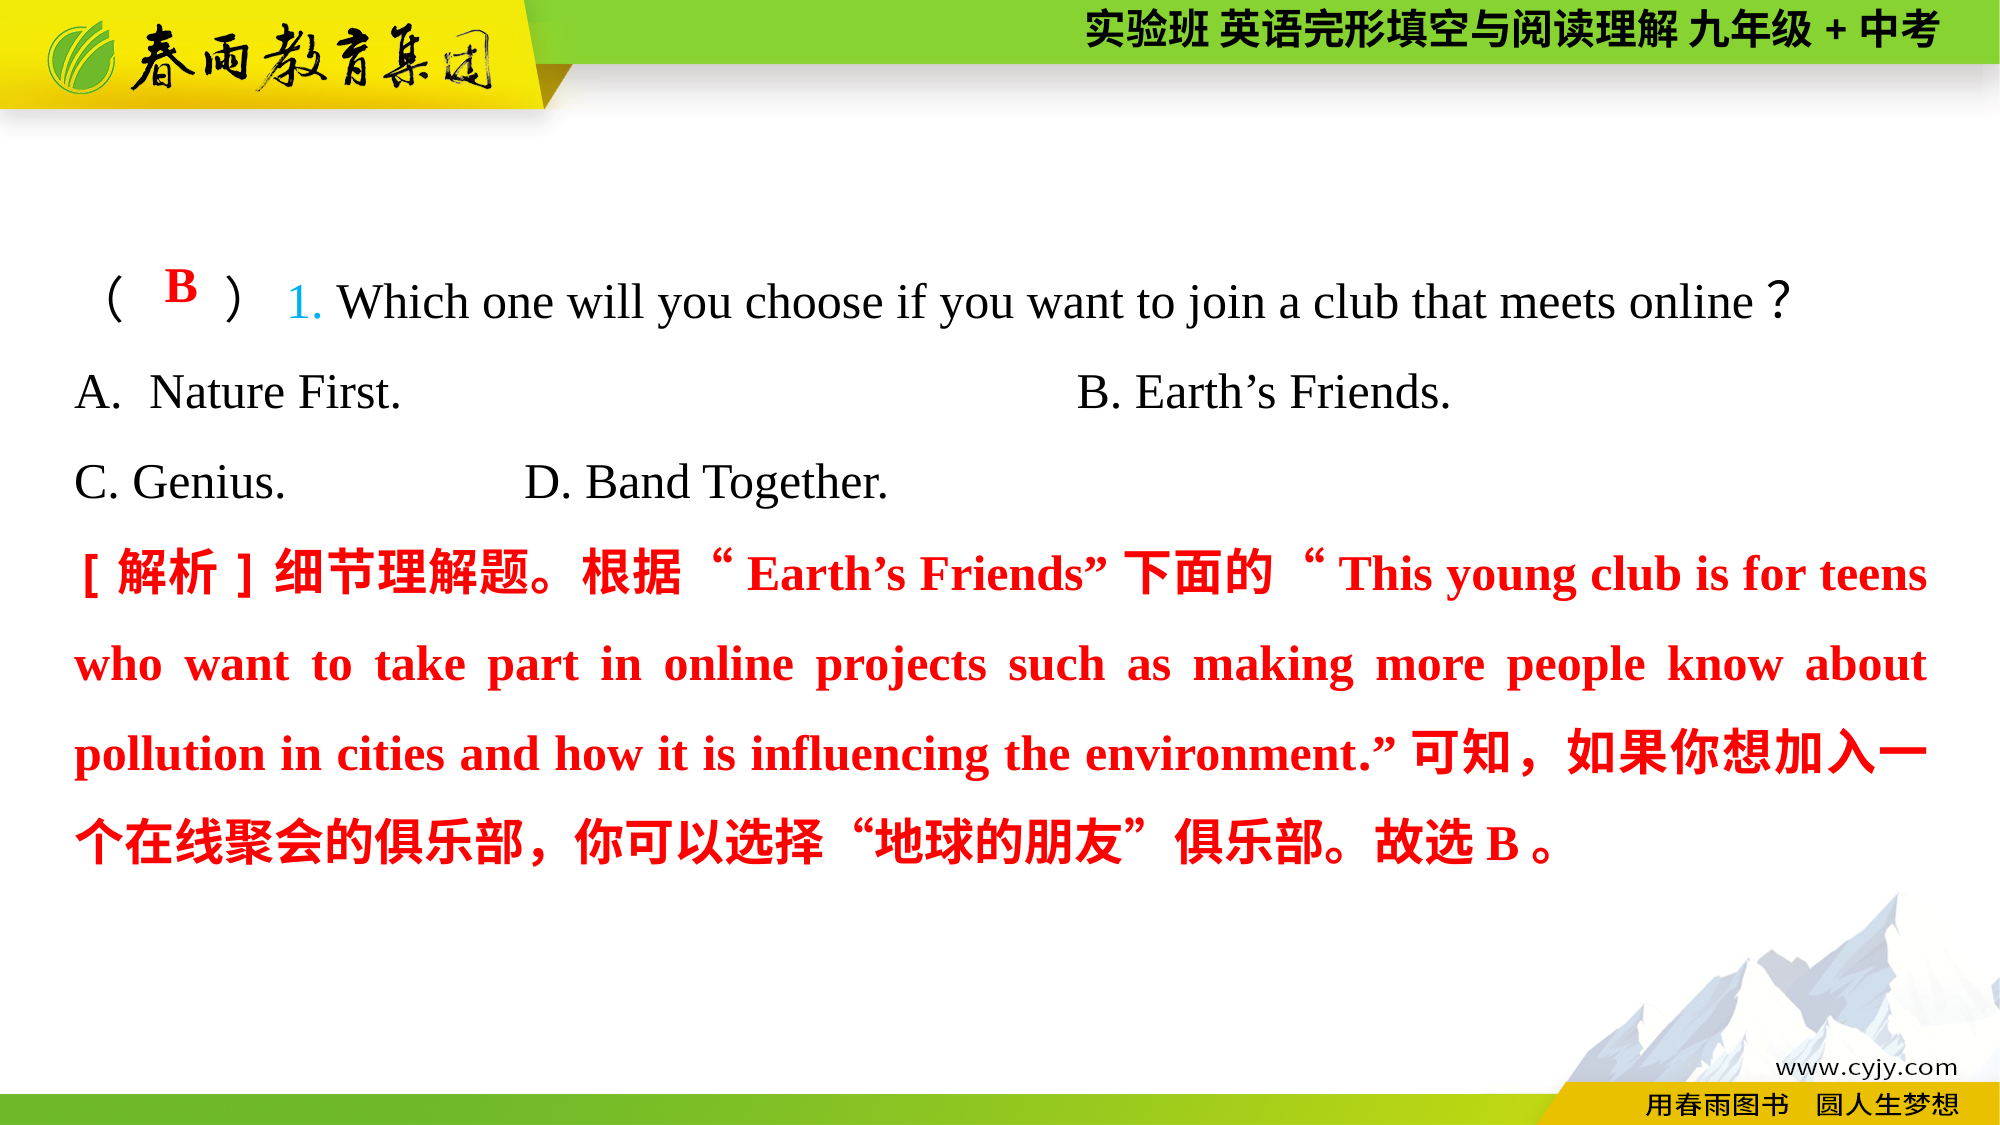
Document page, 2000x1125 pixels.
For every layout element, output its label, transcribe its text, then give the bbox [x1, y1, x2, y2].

text_box B [149, 245, 213, 321]
picture [0, 0, 2000, 1125]
list （ ）1. Which one will you choose if you want to join a club that meets online？ Nature First. B. Earth’s Friends. C. Genius. D. Band Together. [59, 230, 1944, 502]
text_box [解析]细节理解题。根据“Earth’s Friends”下面的“This young club is for teens who want to take part in online projects such as making more people know about pollution in cities and how it is influencing the environment.”可知，如果你想加入一个在线聚会的俱乐部，你可以选择“地球的朋友”俱乐部。故选B。 [59, 502, 1944, 878]
